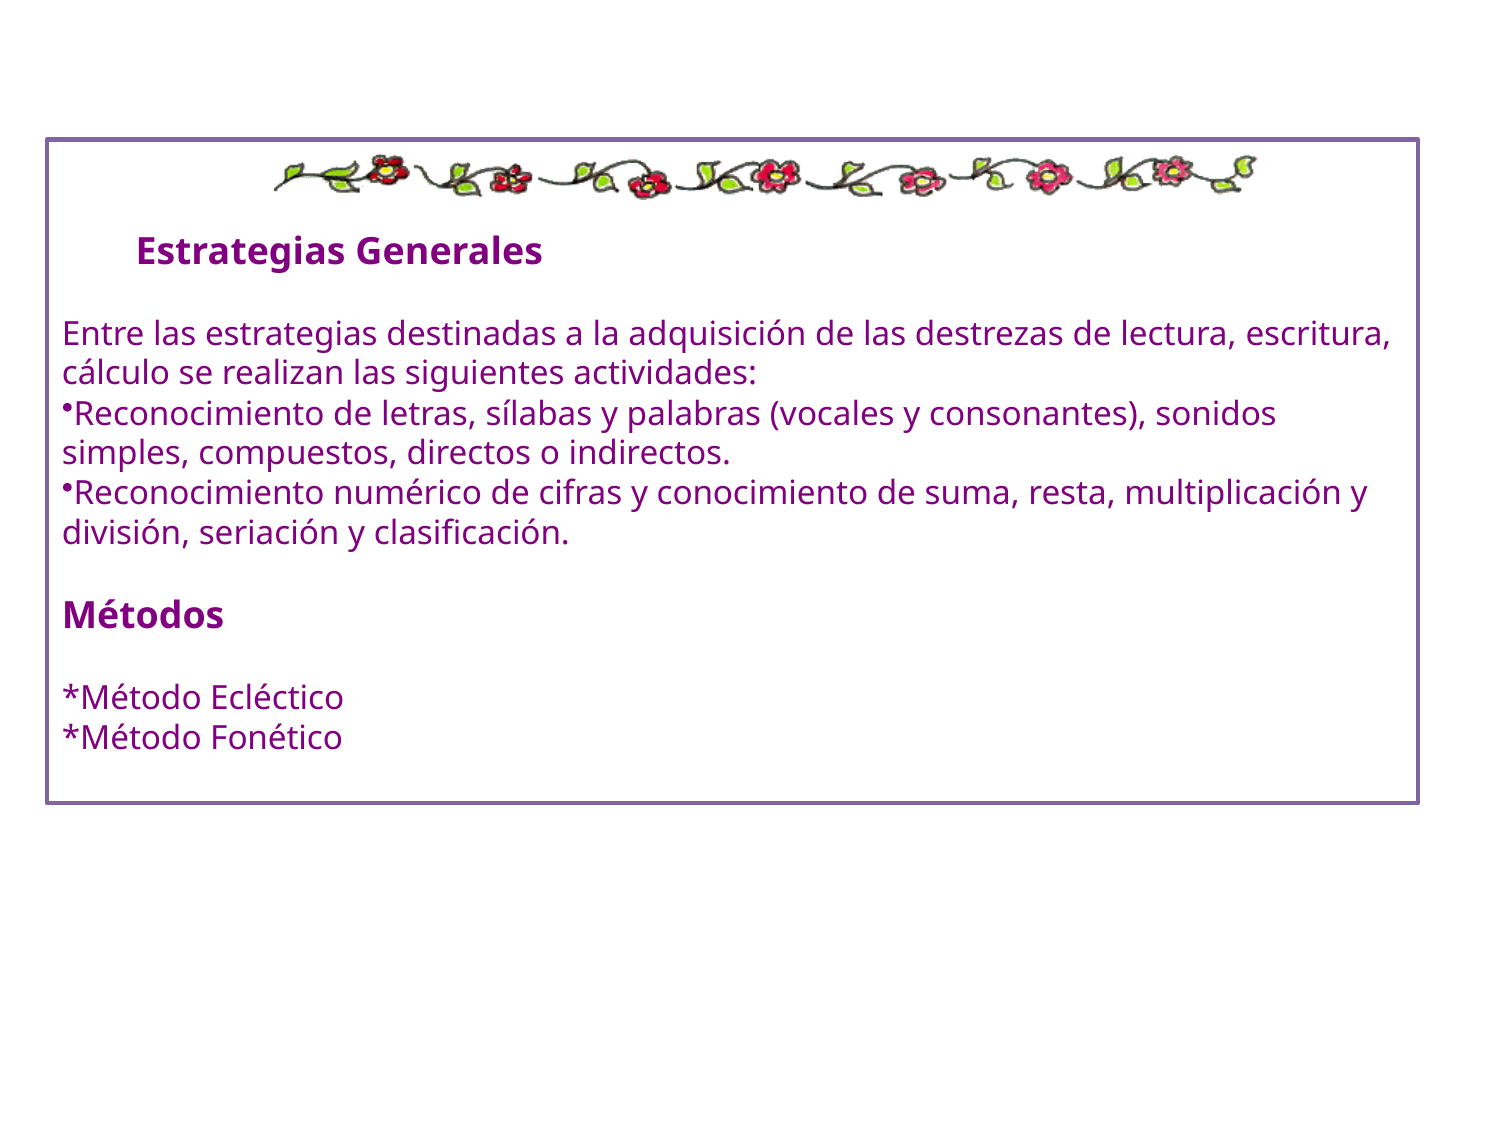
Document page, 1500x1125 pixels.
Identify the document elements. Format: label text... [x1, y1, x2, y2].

text_box Estrategias Generales Entre las estrategias destinadas a la adquisición de las destrezas de lectura, escritura, cálculo se realizan las siguientes actividades: Reconocimiento de letras, sílabas y palabras (vocales y consonantes), sonidos simples, compuestos, directos o indirectos. Reconocimiento numérico de cifras y conocimiento de suma, resta, multiplicación y división, seriación y clasificación. Métodos *Método Ecléctico *Método Fonético [45, 137, 1420, 805]
picture [269, 152, 1261, 200]
